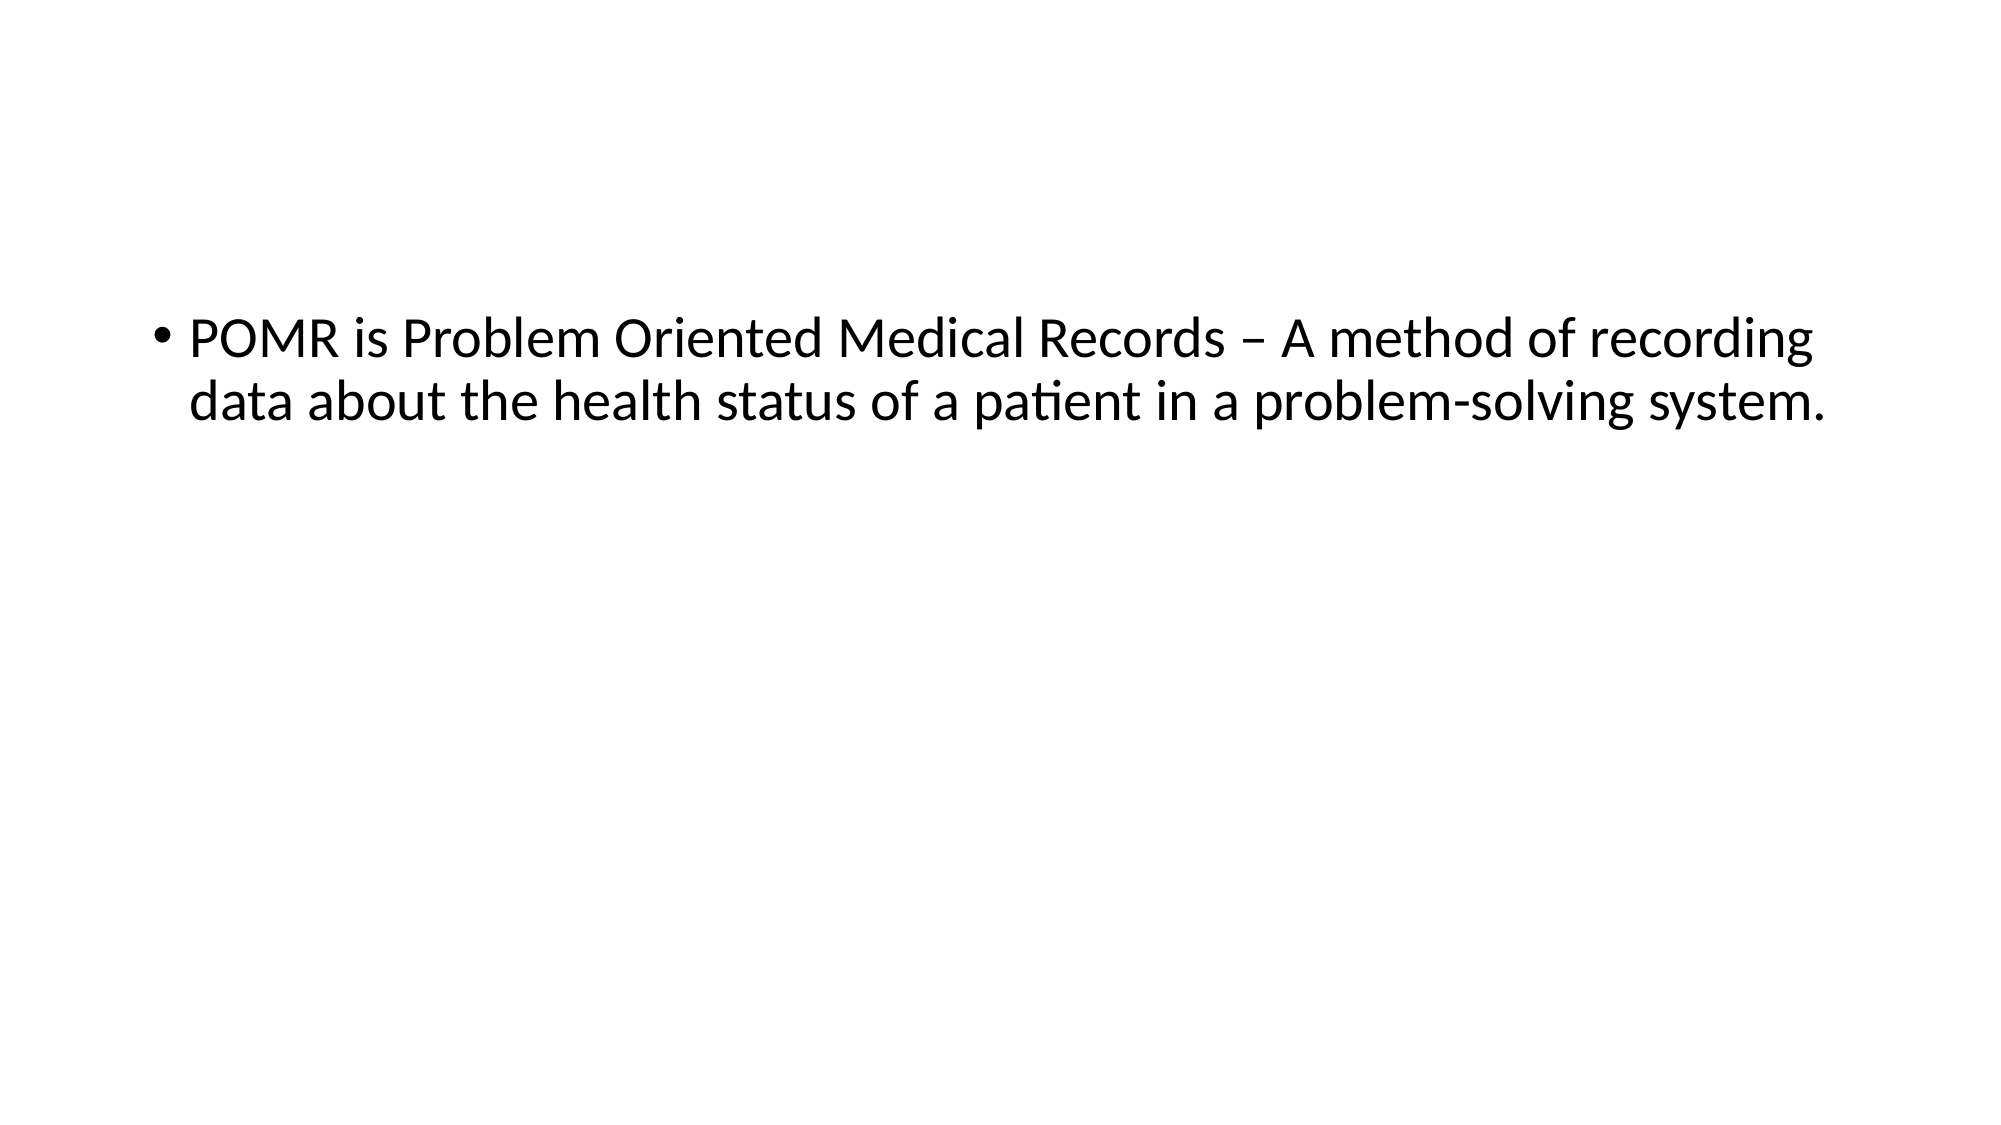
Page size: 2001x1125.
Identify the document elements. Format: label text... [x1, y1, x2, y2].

list POMR is Problem Oriented Medical Records – A method of recording data about the health status of a patient in a problem-solving system. [137, 299, 1863, 1014]
